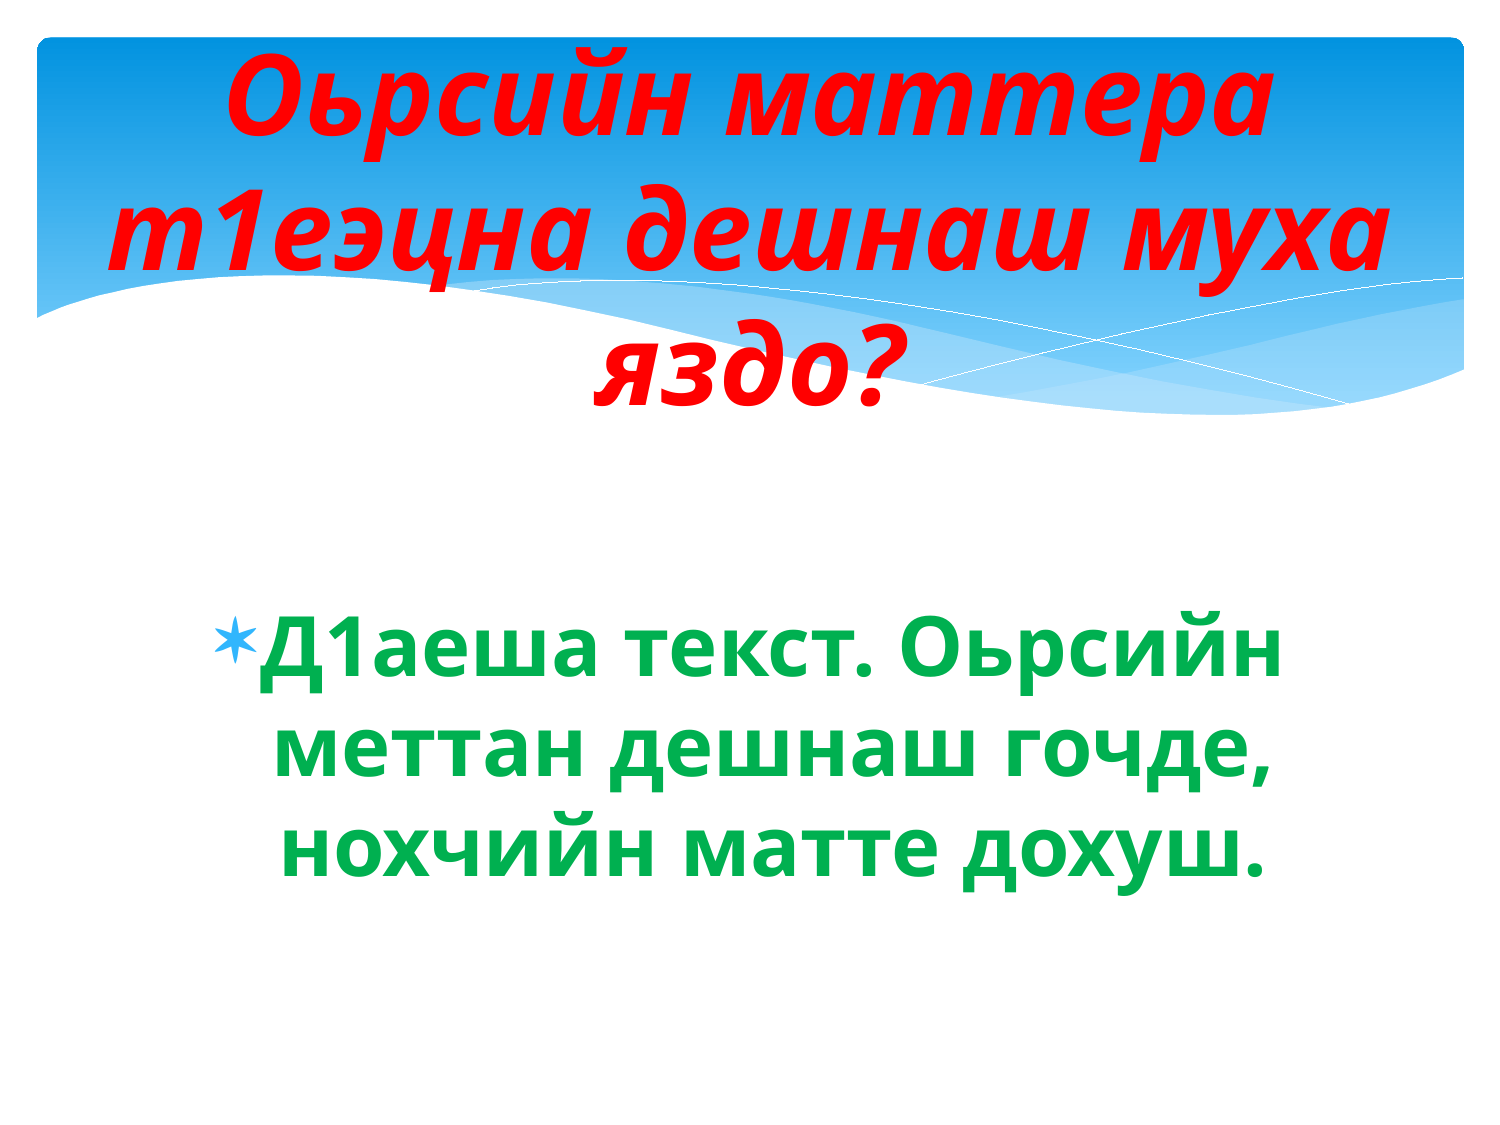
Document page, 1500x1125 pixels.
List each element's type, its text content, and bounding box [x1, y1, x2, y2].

picture [576, 48, 591, 55]
list Д1аеша текст. Оьрсийн меттан дешнаш гочде, нохчийн матте дохуш. [143, 438, 1359, 1005]
title Оьрсийн маттера т1еэцна дешнаш муха яздо? [75, 55, 1425, 261]
picture [610, 48, 626, 55]
